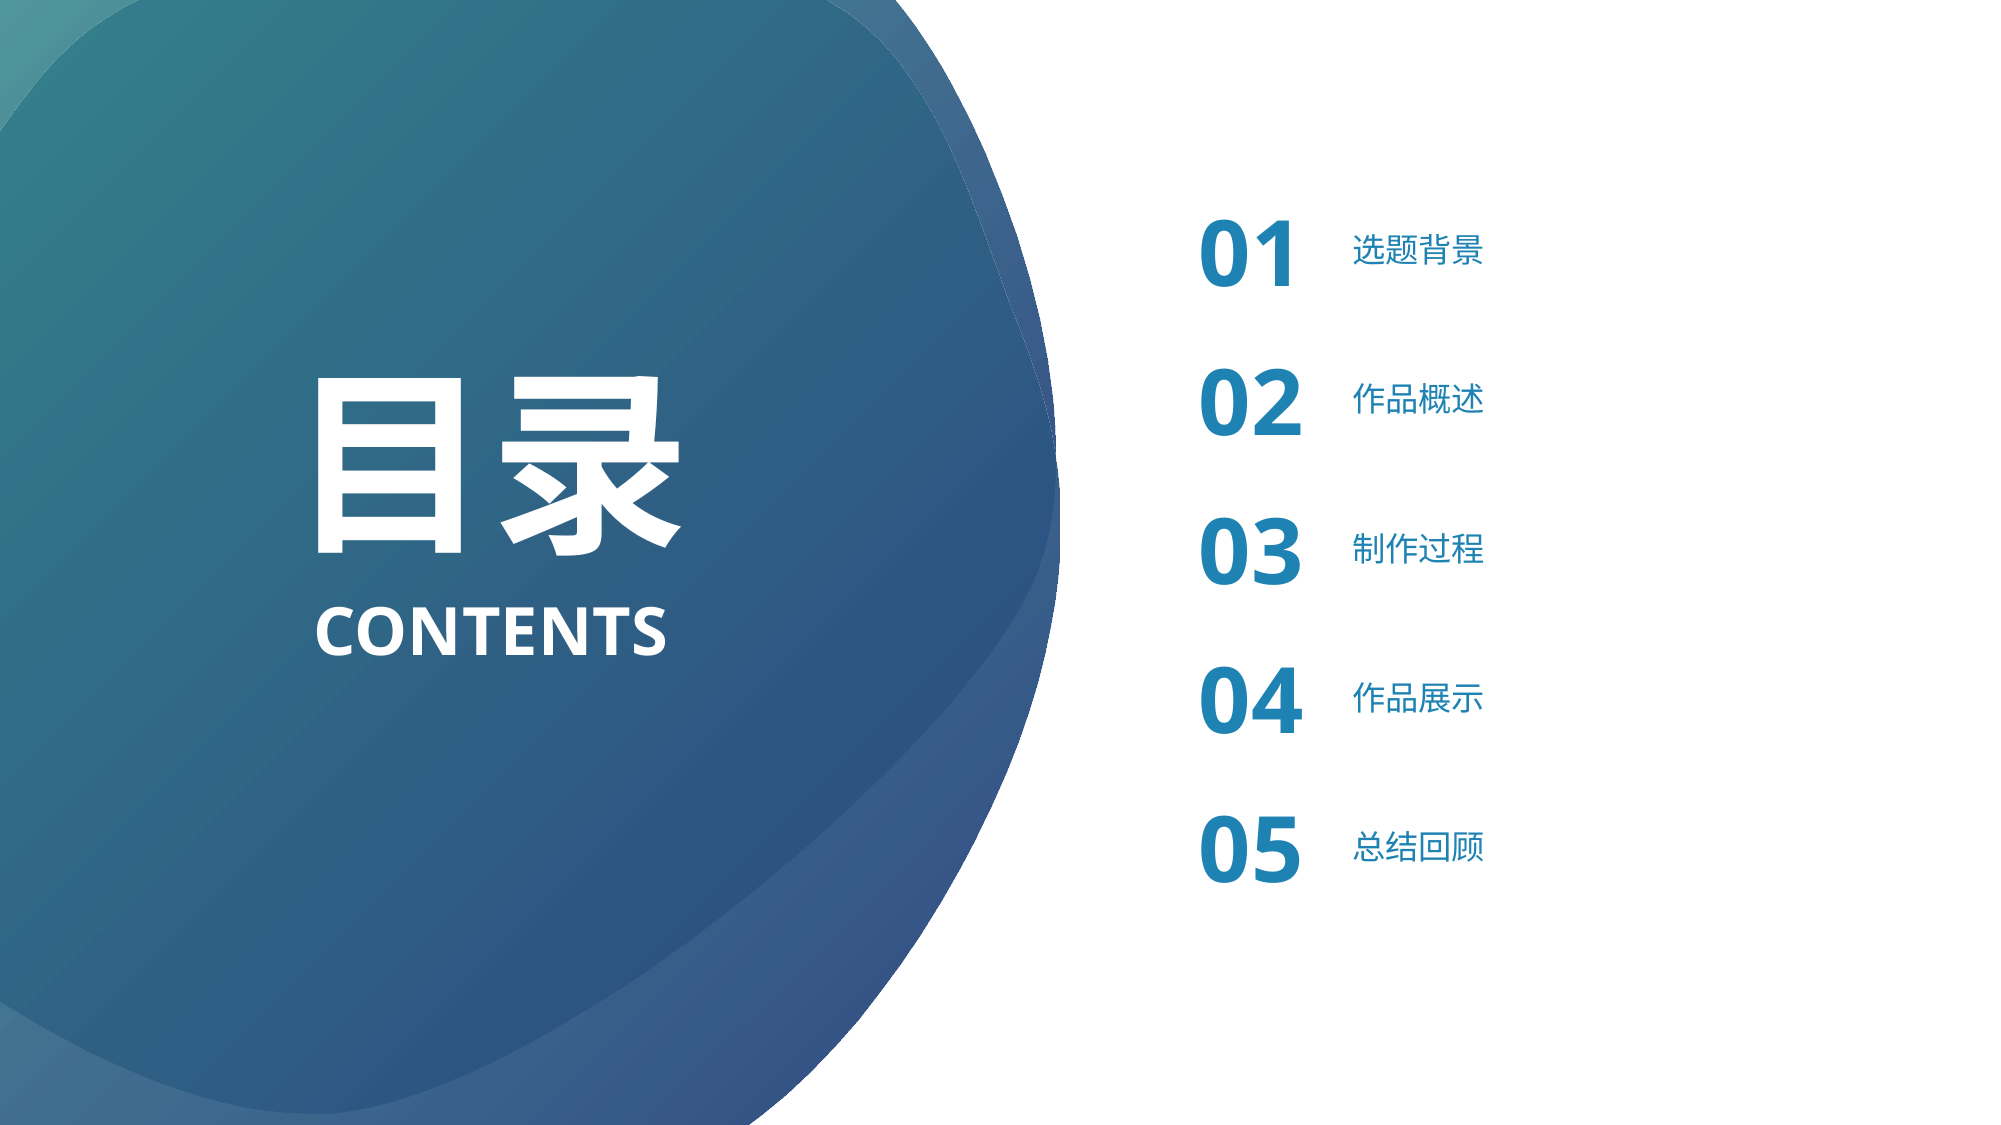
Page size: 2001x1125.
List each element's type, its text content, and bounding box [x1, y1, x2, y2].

list 作品概述 [1337, 346, 1871, 451]
list 05 [1184, 793, 1337, 898]
list 制作过程 [1337, 495, 1871, 600]
list 作品展示 [1337, 644, 1871, 749]
list 02 [1184, 346, 1337, 451]
list 04 [1184, 644, 1337, 749]
list 总结回顾 [1337, 793, 1871, 898]
list 03 [1184, 495, 1337, 600]
list 01 [1184, 197, 1337, 302]
list CONTENTS [263, 581, 719, 679]
list 目录 [263, 329, 719, 581]
list 选题背景 [1337, 197, 1871, 302]
